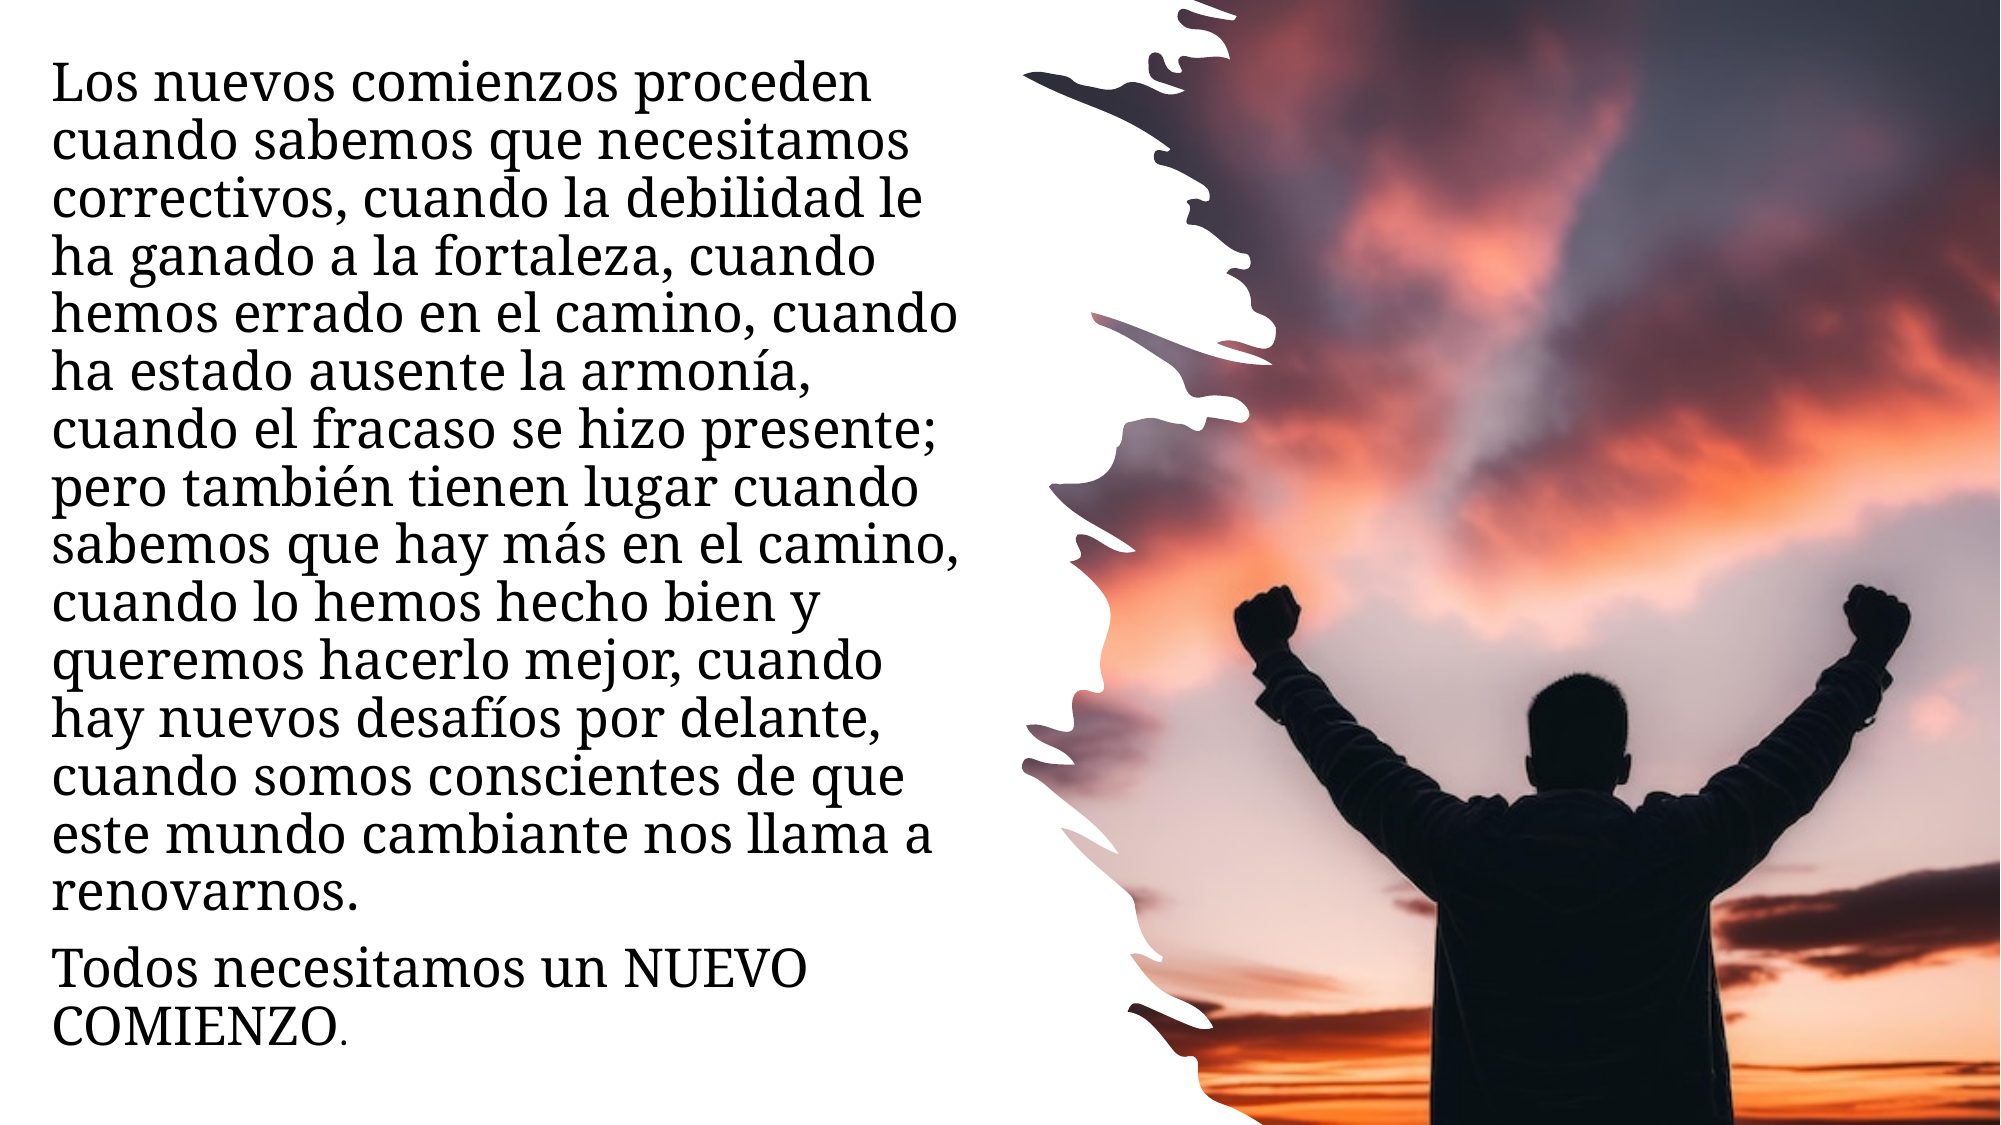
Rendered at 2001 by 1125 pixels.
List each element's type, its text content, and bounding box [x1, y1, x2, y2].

picture [1021, 0, 2000, 1125]
list Los nuevos comienzos proceden cuando sabemos que necesitamos correctivos, cuando la debilidad le ha ganado a la fortaleza, cuando hemos errado en el camino, cuando ha estado ausente la armonía, cuando el fracaso se hizo presente; pero también tienen lugar cuando sabemos que hay más en el camino, cuando lo hemos hecho bien y queremos hacerlo mejor, cuando hay nuevos desafíos por delante, cuando somos conscientes de que este mundo cambiante nos llama a renovarnos. Todos necesitamos un NUEVO COMIENZO. [36, 47, 979, 1092]
text_box [0, 0, 1021, 1125]
